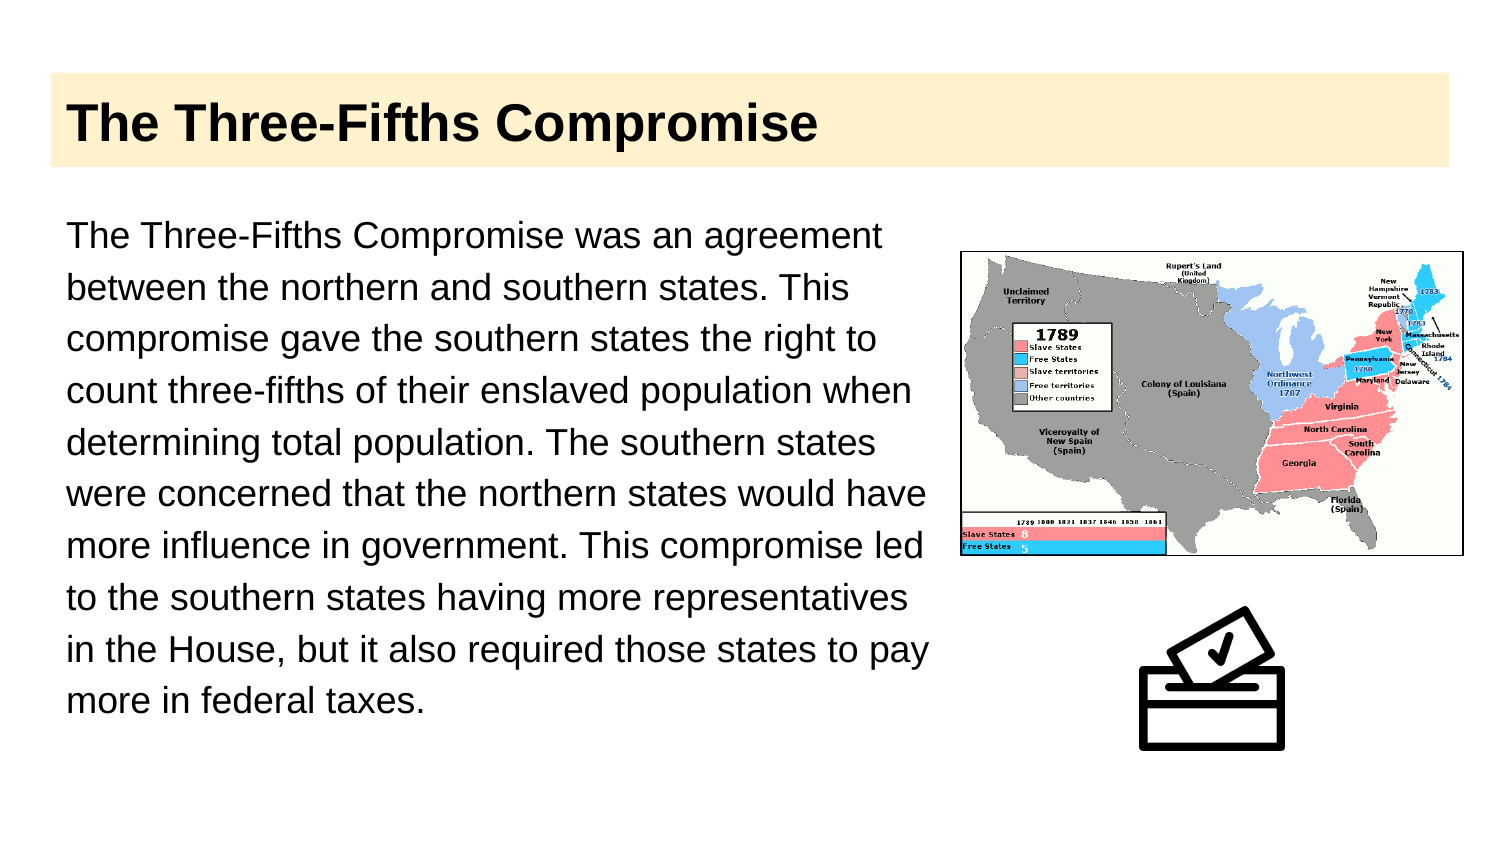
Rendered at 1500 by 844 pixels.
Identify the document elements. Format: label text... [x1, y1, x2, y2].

list The Three-Fifths Compromise was an agreement between the northern and southern states. This compromise gave the southern states the right to count three-fifths of their enslaved population when determining total population. The southern states were concerned that the northern states would have more influence in government. This compromise led to the southern states having more representatives in the House, but it also required those states to pay more in federal taxes. [51, 189, 950, 805]
title The Three-Fifths Compromise [51, 72, 1449, 167]
picture [1139, 605, 1285, 751]
picture [961, 251, 1463, 555]
